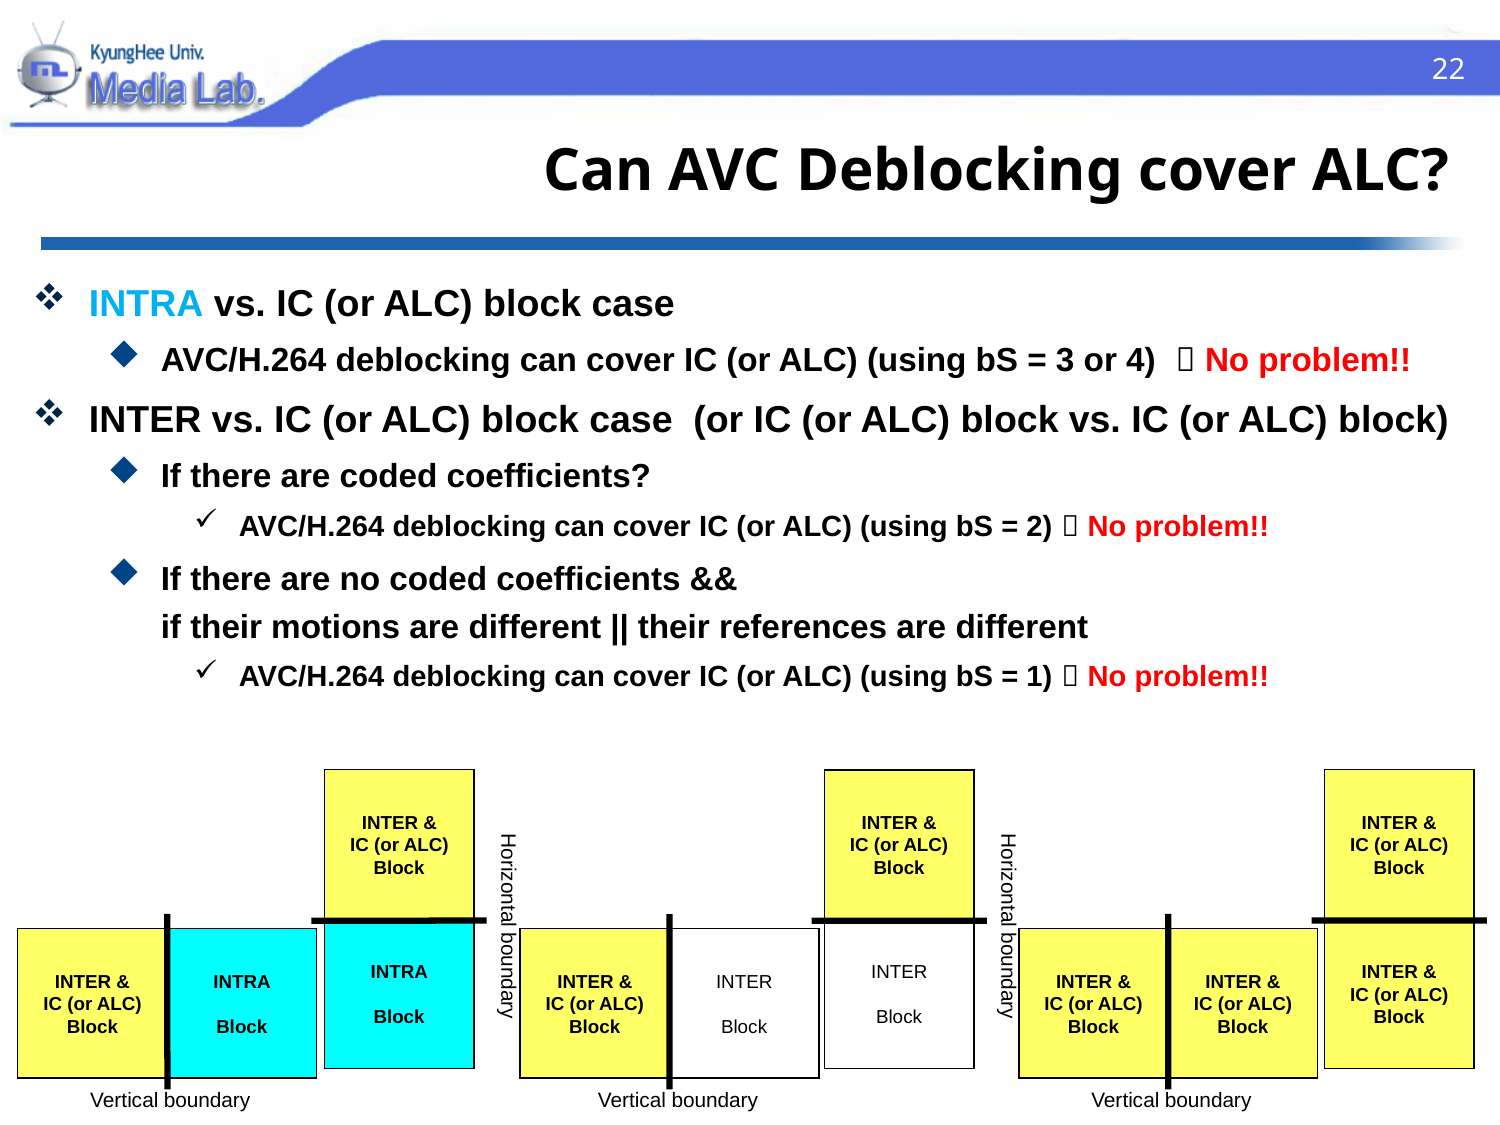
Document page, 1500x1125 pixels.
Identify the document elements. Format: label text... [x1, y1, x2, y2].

list INTRA vs. IC (or ALC) block case AVC/H.264 deblocking can cover IC (or ALC) (using bS = 3 or 4)  No problem!! INTER vs. IC (or ALC) block case (or IC (or ALC) block vs. IC (or ALC) block) If there are coded coefficients? AVC/H.264 deblocking can cover IC (or ALC) (using bS = 2)  No problem!! If there are no coded coefficients && if their motions are different || their references are different AVC/H.264 deblocking can cover IC (or ALC) (using bS = 1)  No problem!! [17, 262, 1483, 768]
picture [0, 0, 1500, 138]
slide_number 22 [1403, 42, 1481, 93]
title Can AVC Deblocking cover ALC? [312, 101, 1465, 233]
picture [41, 237, 1500, 250]
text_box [17, 769, 1487, 1120]
